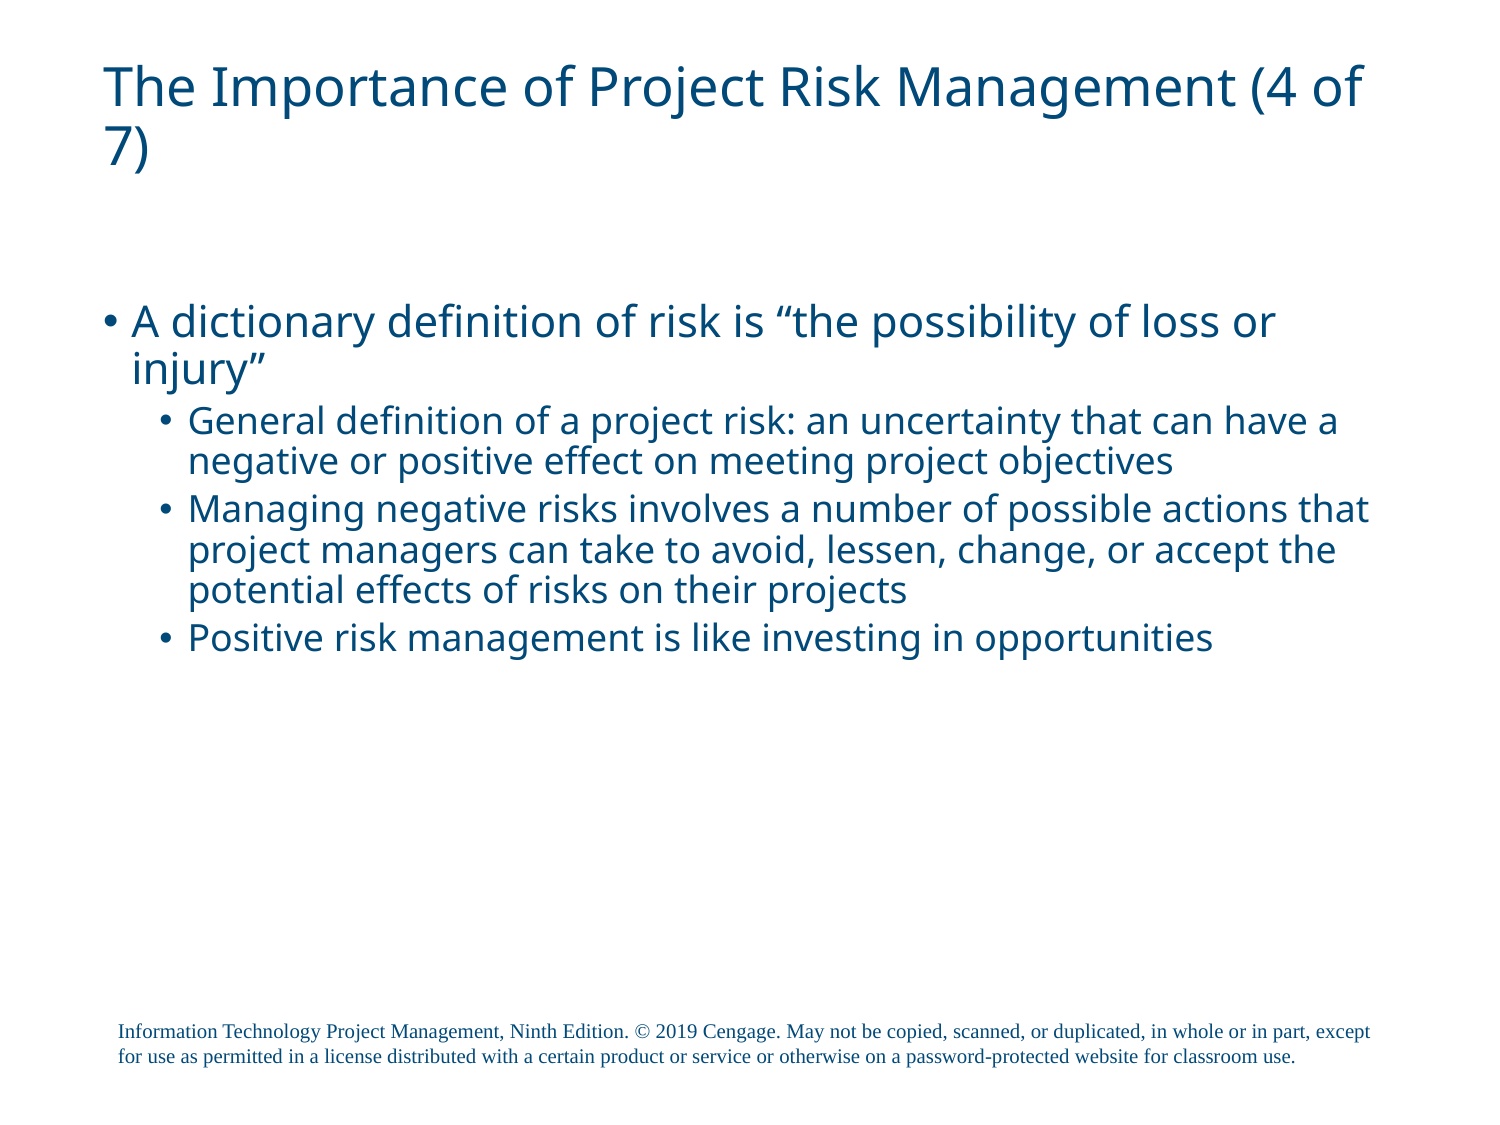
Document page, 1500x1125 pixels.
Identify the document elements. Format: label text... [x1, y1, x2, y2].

list A dictionary definition of risk is “the possibility of loss or injury” General definition of a project risk: an uncertainty that can have a negative or positive effect on meeting project objectives Managing negative risks involves a number of possible actions that project managers can take to avoid, lessen, change, or accept the potential effects of risks on their projects Positive risk management is like investing in opportunities [103, 299, 1397, 1009]
title The Importance of Project Risk Management (4 of 7) [103, 59, 1397, 278]
footer Information Technology Project Management, Ninth Edition. © 2019 Cengage. May not be copied, scanned, or duplicated, in whole or in part, except for use as permitted in a license distributed with a certain product or service or otherwise on a password-protected website for classroom use. [103, 1009, 1397, 1070]
